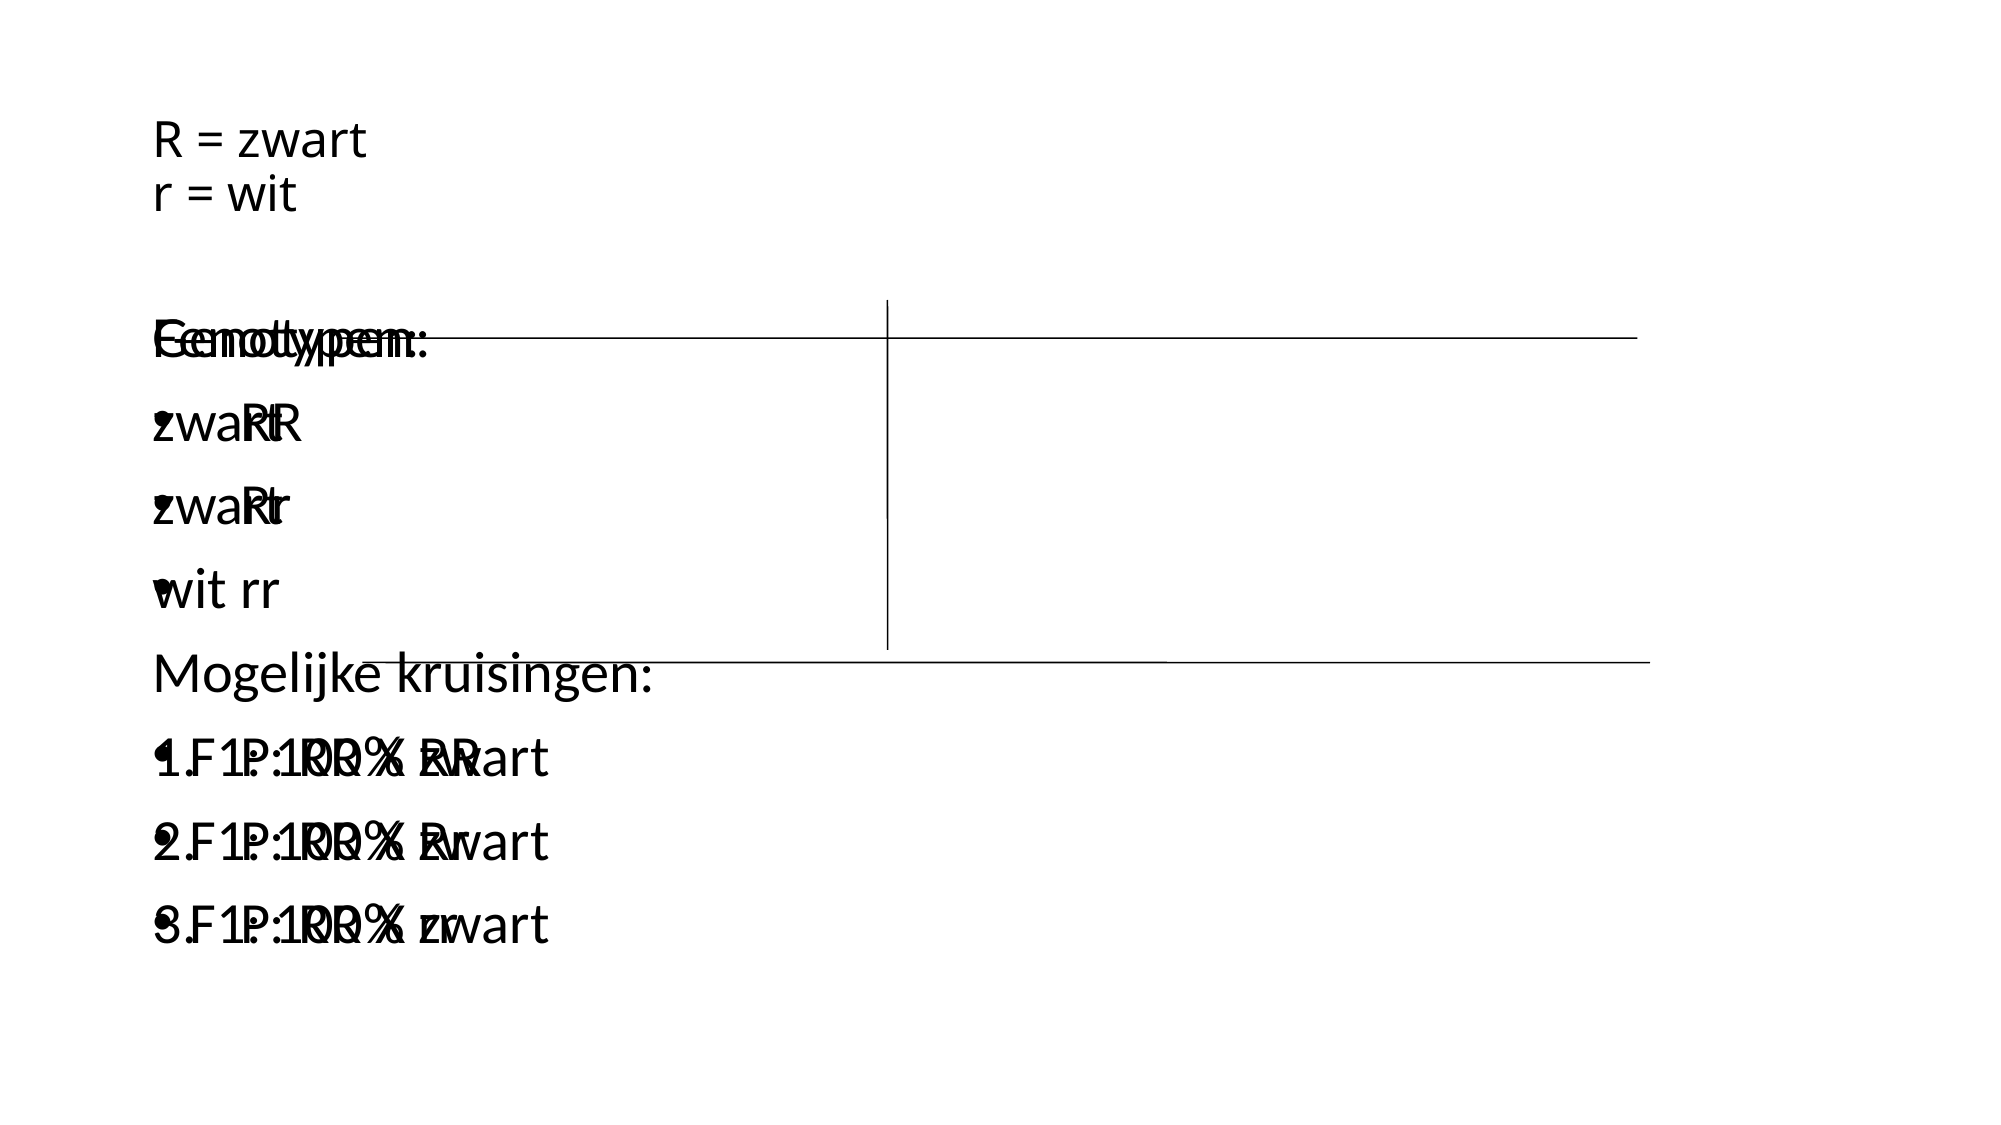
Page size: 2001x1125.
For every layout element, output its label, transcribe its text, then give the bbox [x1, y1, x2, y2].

title R = zwart r = wit [137, 59, 1863, 278]
list Fenotypen: zwart zwart wit F1: 100% zwart F1: 100% zwart F1: 100% zwart [137, 299, 1863, 1014]
